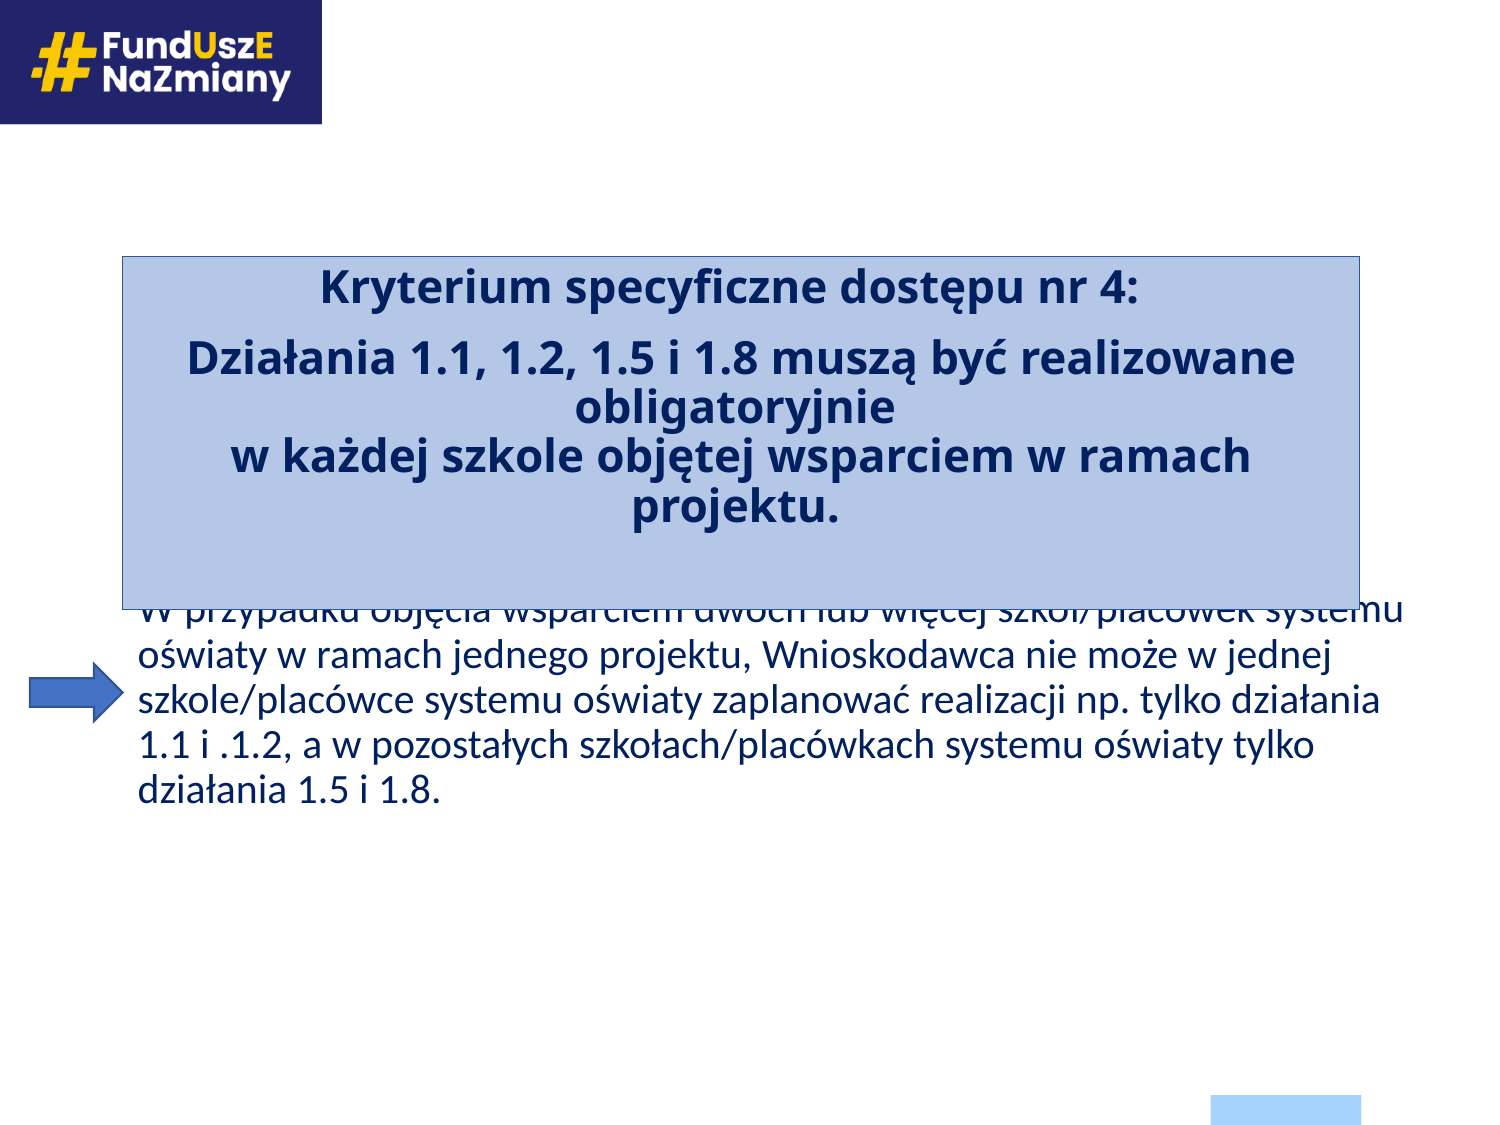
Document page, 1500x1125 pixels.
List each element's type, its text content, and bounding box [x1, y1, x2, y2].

text_box [28, 661, 125, 724]
list W przypadku objęcia wsparciem dwóch lub więcej szkół/placówek systemu oświaty w ramach jednego projektu, Wnioskodawca nie może w jednej szkole/placówce systemu oświaty zaplanować realizacji np. tylko działania 1.1 i .1.2, a w pozostałych szkołach/placówkach systemu oświaty tylko działania 1.5 i 1.8. [122, 579, 1451, 864]
picture [0, 0, 1500, 1125]
text_box Kryterium specyficzne dostępu nr 4: Działania 1.1, 1.2, 1.5 i 1.8 muszą być realizowane obligatoryjnie w każdej szkole objętej wsparciem w ramach projektu. [122, 256, 1360, 610]
